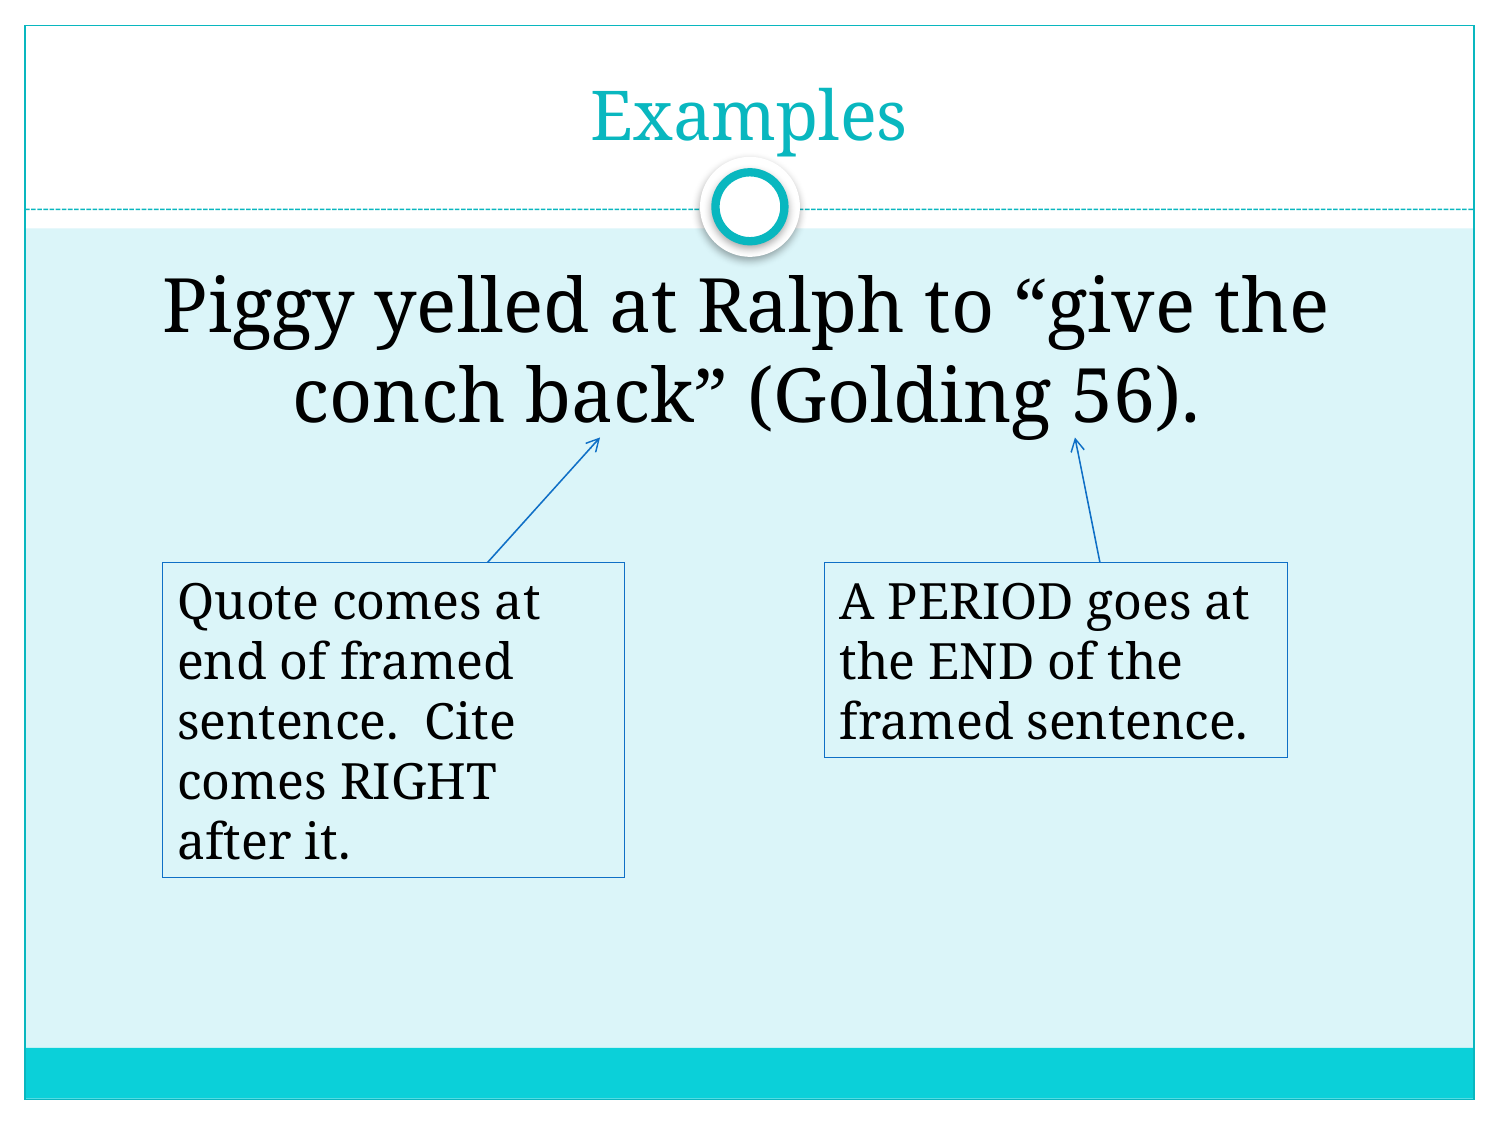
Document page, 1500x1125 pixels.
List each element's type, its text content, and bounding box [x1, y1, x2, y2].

text_box A PERIOD goes at the END of the framed sentence. [824, 562, 1288, 758]
text_box Quote comes at end of framed sentence. Cite comes RIGHT after it. [162, 562, 625, 878]
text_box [1074, 437, 1101, 563]
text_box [487, 437, 601, 563]
title Examples [49, 37, 1450, 162]
list Piggy yelled at Ralph to “give the conch back” (Golding 56). [49, 250, 1445, 1001]
